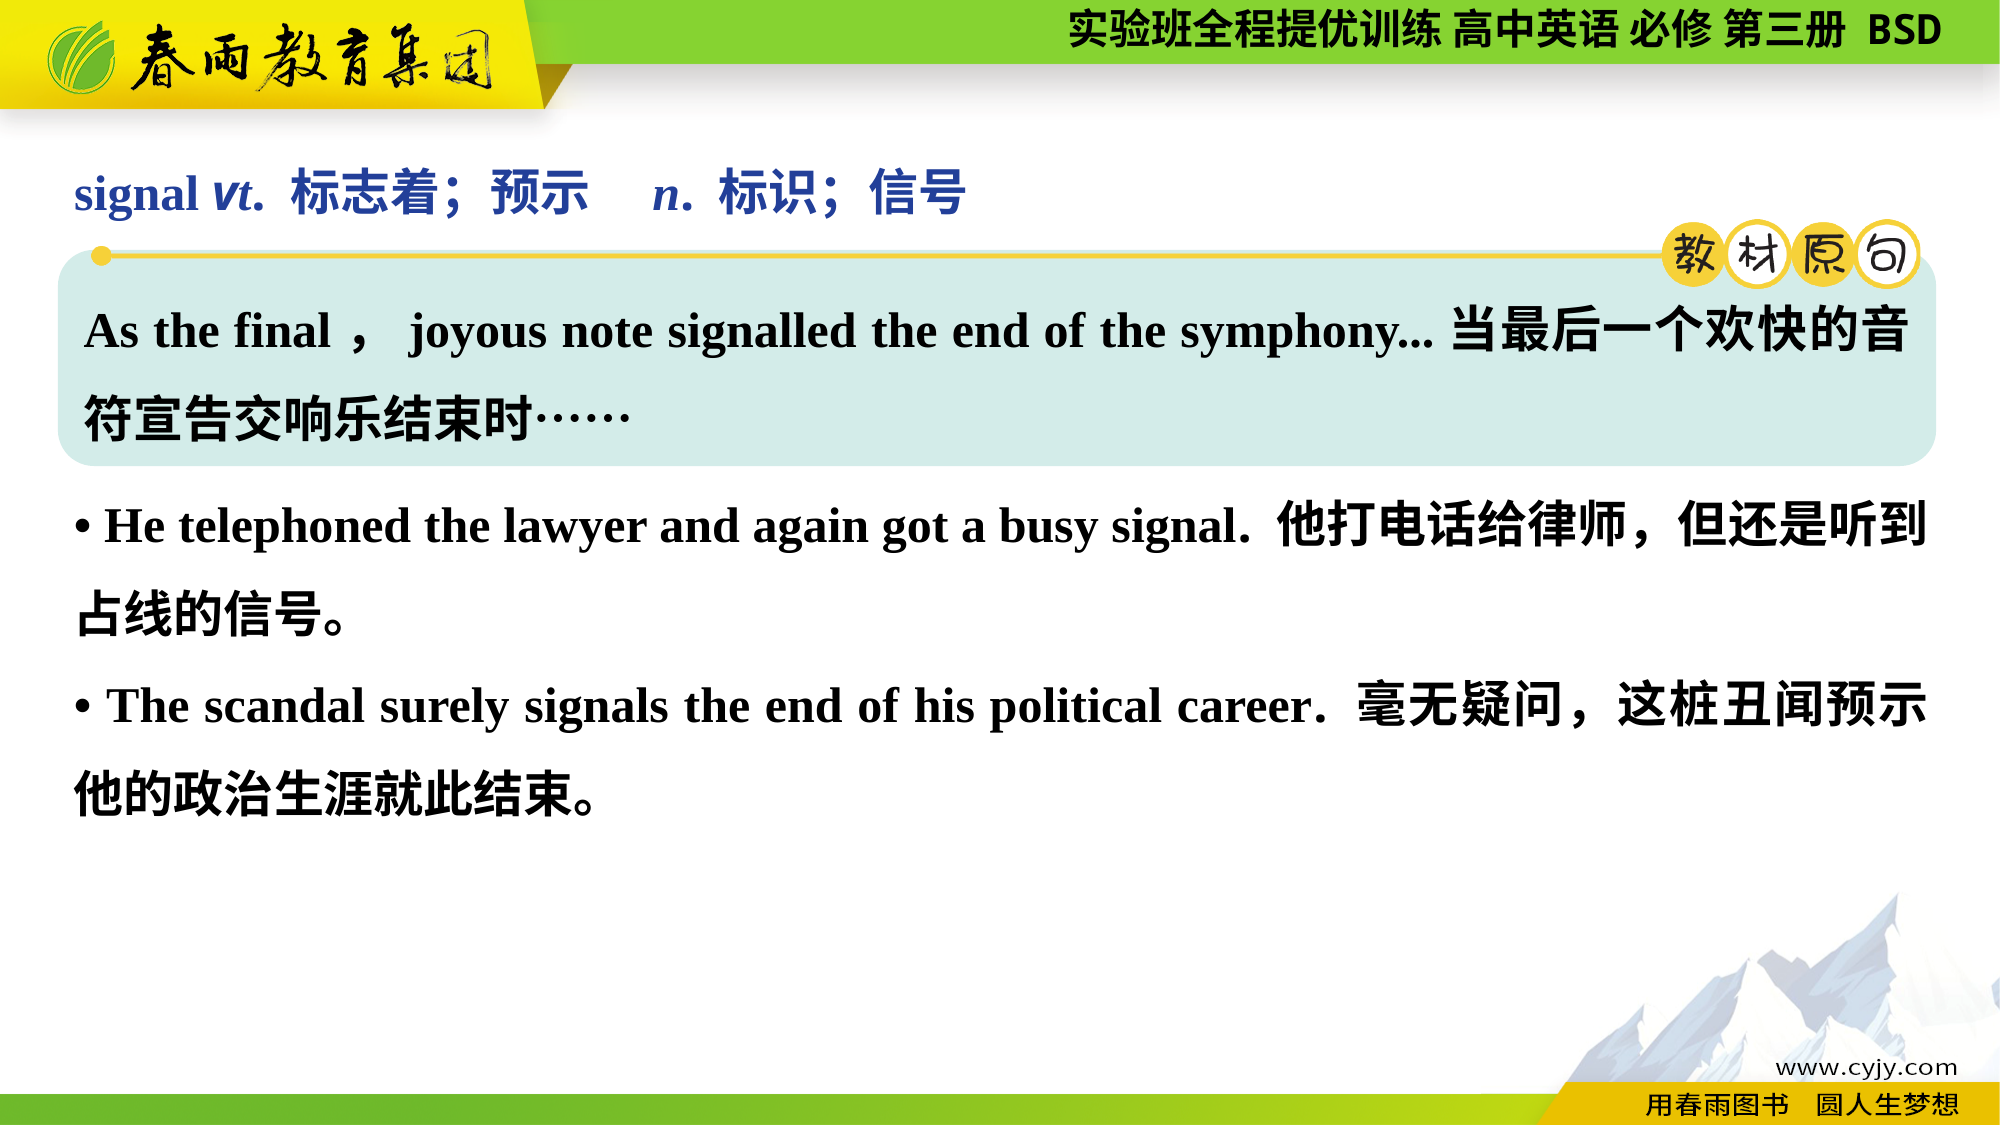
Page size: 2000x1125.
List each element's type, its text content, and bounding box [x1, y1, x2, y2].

list signal vt. 标志着；预示 n. 标识；信号 [59, 122, 1944, 229]
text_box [90, 219, 1921, 319]
text_box • He telephoned the lawyer and again got a busy signal. 他打电话给律师，但还是听到占线的信号。 • The scandal surely signals the end of his political career. 毫无疑问，这桩丑闻预示他的政治生涯就此结束。 [59, 455, 1944, 831]
picture [0, 0, 2000, 1125]
text_box As the final，joyous note signalled the end of the symphony...当最后一个欢快的音符宣告交响乐结束时…… [57, 251, 1937, 455]
